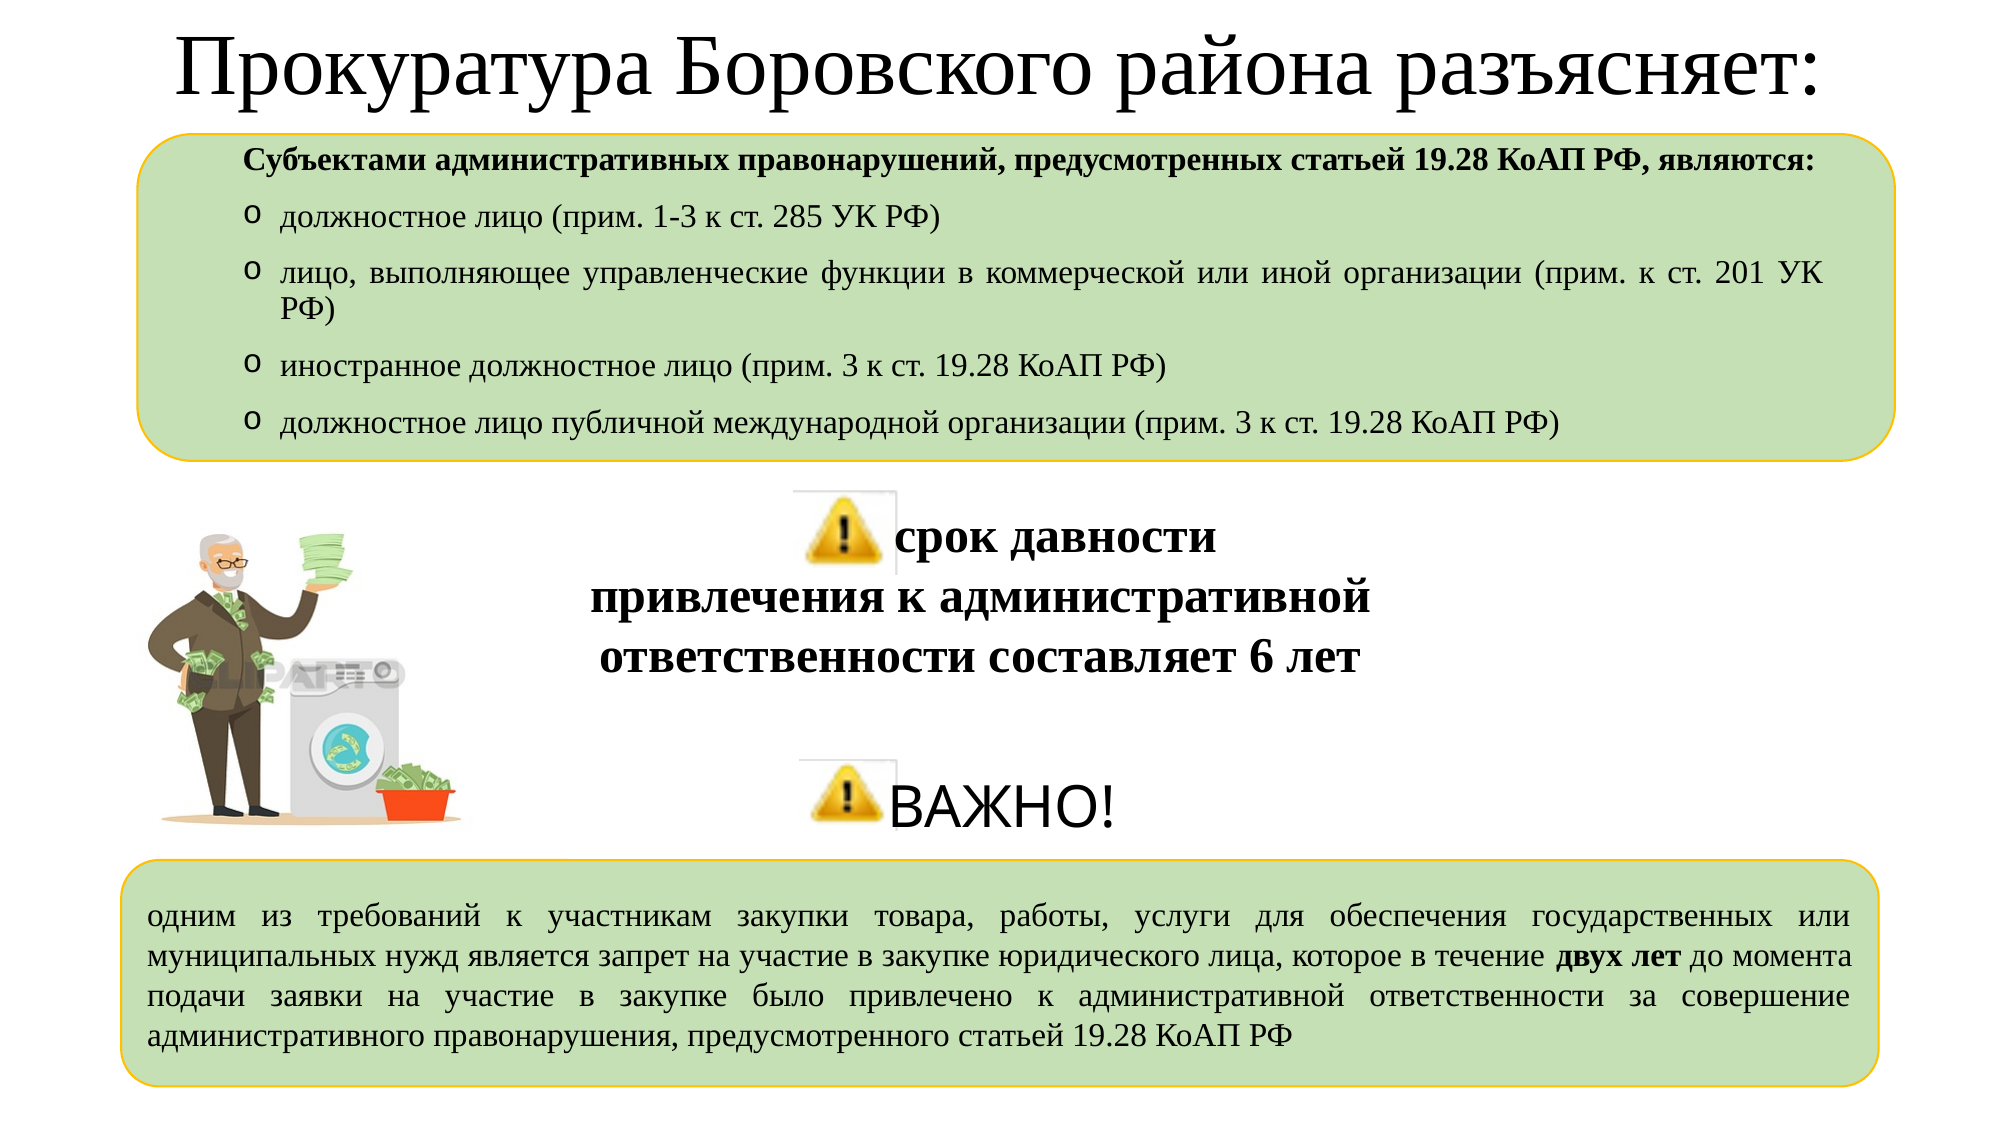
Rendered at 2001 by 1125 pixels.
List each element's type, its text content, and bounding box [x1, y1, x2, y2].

text_box одним из требований к участникам закупки товара, работы, услуги для обеспечения государственных или муниципальных нужд является запрет на участие в закупке юридического лица, которое в течение двух лет до момента подачи заявки на участие в закупке было привлечено к административной ответственности за совершение административного правонарушения, предусмотренного статьей 19.28 КоАП РФ [120, 858, 1880, 1088]
text_box срок давности привлечения к административной ответственности составляет 6 лет [505, 495, 1481, 691]
picture [104, 479, 505, 880]
text_box ВАЖНО! [791, 757, 1148, 847]
picture [793, 489, 901, 575]
list Субъектами административных правонарушений, предусмотренных статьей 19.28 КоАП РФ, являются: должностное лицо (прим. 1-3 к ст. 285 УК РФ) лицо, выполняющее управленческие функции в коммерческой или иной организации (прим. к ст. 201 УК РФ) иностранное должностное лицо (прим. 3 к ст. 19.28 КоАП РФ) должностное лицо публичной международной организации (прим. 3 к ст. 19.28 КоАП РФ) [227, 134, 1841, 461]
picture [799, 758, 901, 831]
title Прокуратура Боровского района разъясняет: [137, 0, 1863, 133]
text_box [136, 133, 1896, 462]
